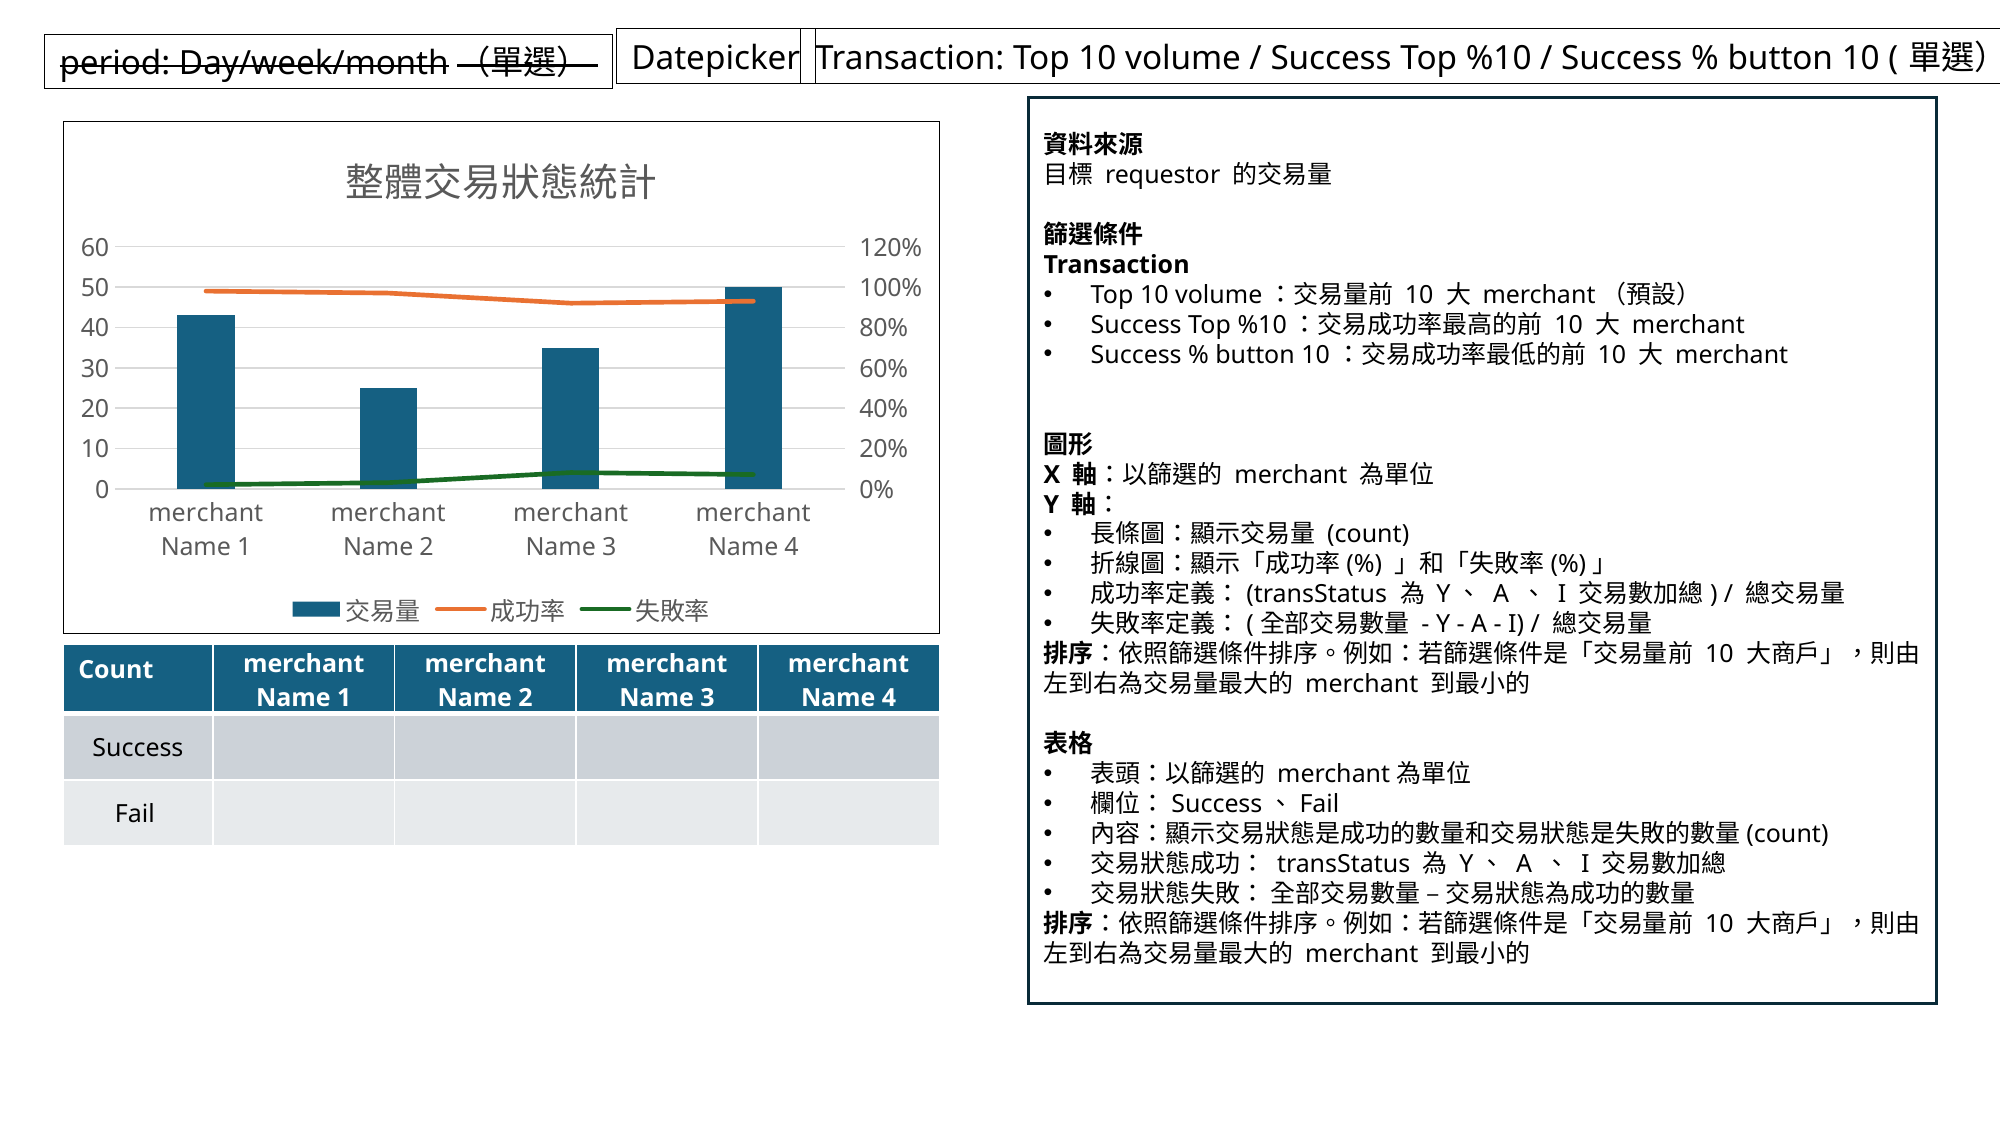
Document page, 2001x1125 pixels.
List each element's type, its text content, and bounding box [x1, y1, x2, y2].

chart [62, 120, 940, 635]
text_box Transaction: Top 10 volume / Success Top %10 / Success % button 10 (單選） [800, 28, 2000, 84]
table_cell Fail [64, 781, 212, 845]
table_cell [759, 716, 939, 779]
table_cell [395, 781, 575, 845]
text_box [1027, 96, 1938, 1005]
table_cell [395, 716, 575, 779]
table_header Count [64, 645, 212, 711]
table_header merchant Name 1 [214, 645, 394, 711]
table_cell [577, 716, 757, 779]
table_cell [214, 781, 394, 845]
table_header merchant Name 3 [577, 645, 757, 711]
table_cell [214, 716, 394, 779]
table_cell [577, 781, 757, 845]
text_box period: Day/week/month（單選） [44, 34, 613, 89]
table_header merchant Name 4 [759, 645, 939, 711]
table_cell Success [64, 716, 212, 779]
table_cell [759, 781, 939, 845]
table_header merchant Name 2 [395, 645, 575, 711]
text_box 資料來源 目標 requestor 的交易量 篩選條件 Transaction Top 10 volume：交易量前 10 大 merchant（預設） Success Top %10：交易成功率最高的前 10 大 merchant Success % button 10：交易成功率最低的前 10 大 merchant 圖形 X 軸：以篩選的 merchant 為單位 Y 軸： 長條圖：顯示交易量 (count) 折線圖：顯示「成功率(%) 」和「失敗率(%)」 成功率定義：(transStatus 為 Y、 A 、 I 交易數加總) / 總交易量 失敗率定義：(全部交易數量 - Y - A - I) / 總交易量 排序：依照篩選條件排序。例如：若篩選條件是「交易量前 10 大商戶」，則由左到右為交易量最大的 merchant 到最小的 表格 表頭：以篩選的 merchant為單位 欄位：Success、Fail 內容：顯示交易狀態是成功的數量和交易狀態是失敗的數量(count) 交易狀態成功： transStatus 為 Y、 A 、 I 交易數加總 交易狀態失敗： 全部交易數量 – 交易狀態為成功的數量 排序：依照篩選條件排序。例如：若篩選條件是「交易量前 10 大商戶」，則由左到右為交易量最大的 merchant 到最小的 [1028, 121, 1937, 1035]
text_box Datepicker [616, 28, 800, 84]
